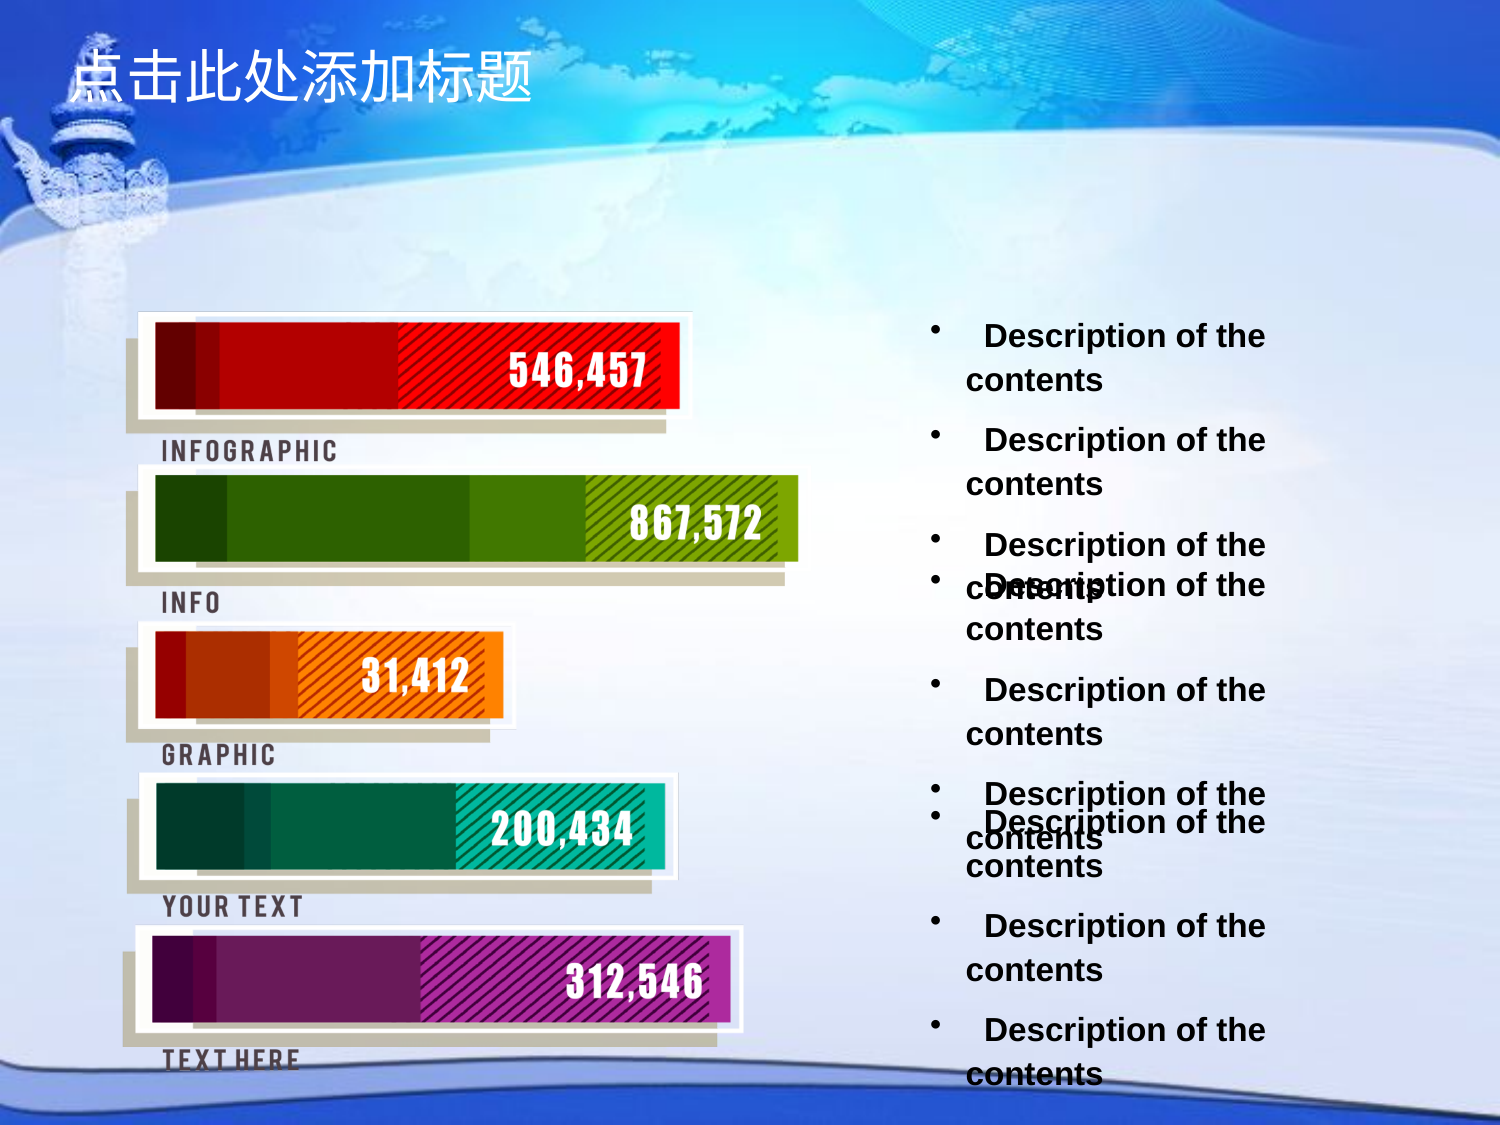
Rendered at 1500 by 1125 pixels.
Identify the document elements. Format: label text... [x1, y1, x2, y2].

text_box 点击此处添加标题 [53, 33, 845, 118]
text_box Description of the contents Description of the contents Description of the contents [915, 552, 1424, 788]
text_box Description of the contents Description of the contents Description of the contents [915, 788, 1424, 1100]
picture [0, 0, 1500, 1125]
text_box Description of the contents Description of the contents Description of the contents [915, 302, 1424, 552]
